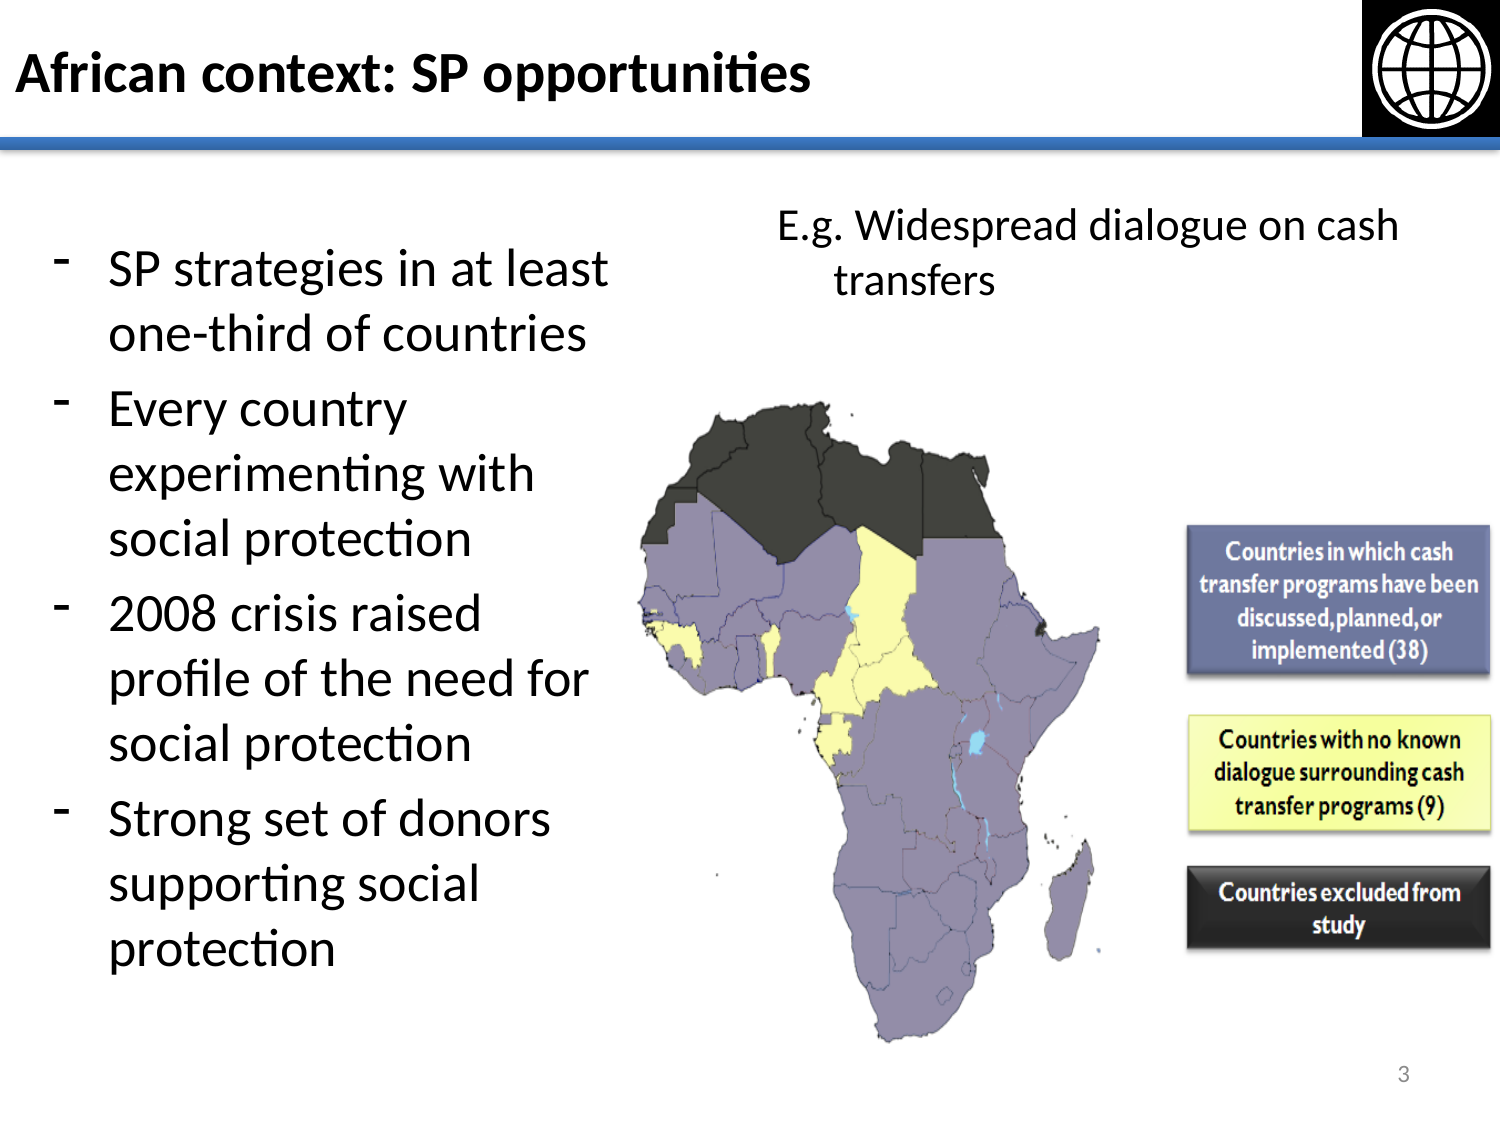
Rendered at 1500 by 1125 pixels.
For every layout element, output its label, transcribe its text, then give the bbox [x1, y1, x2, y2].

slide_number 3 [1074, 1072, 1425, 1103]
text_box [0, 137, 1500, 150]
list E.g. Widespread dialogue on cash transfers [761, 187, 1500, 299]
list SP strategies in at least one-third of countries Every country experimenting with social protection 2008 crisis raised profile of the need for social protection Strong set of donors supporting social protection [37, 224, 625, 1125]
picture [1362, 0, 1500, 138]
title African context: SP opportunities [0, 157, 1350, 163]
picture [624, 299, 1500, 1063]
title African context: SP opportunities [0, 0, 1350, 136]
